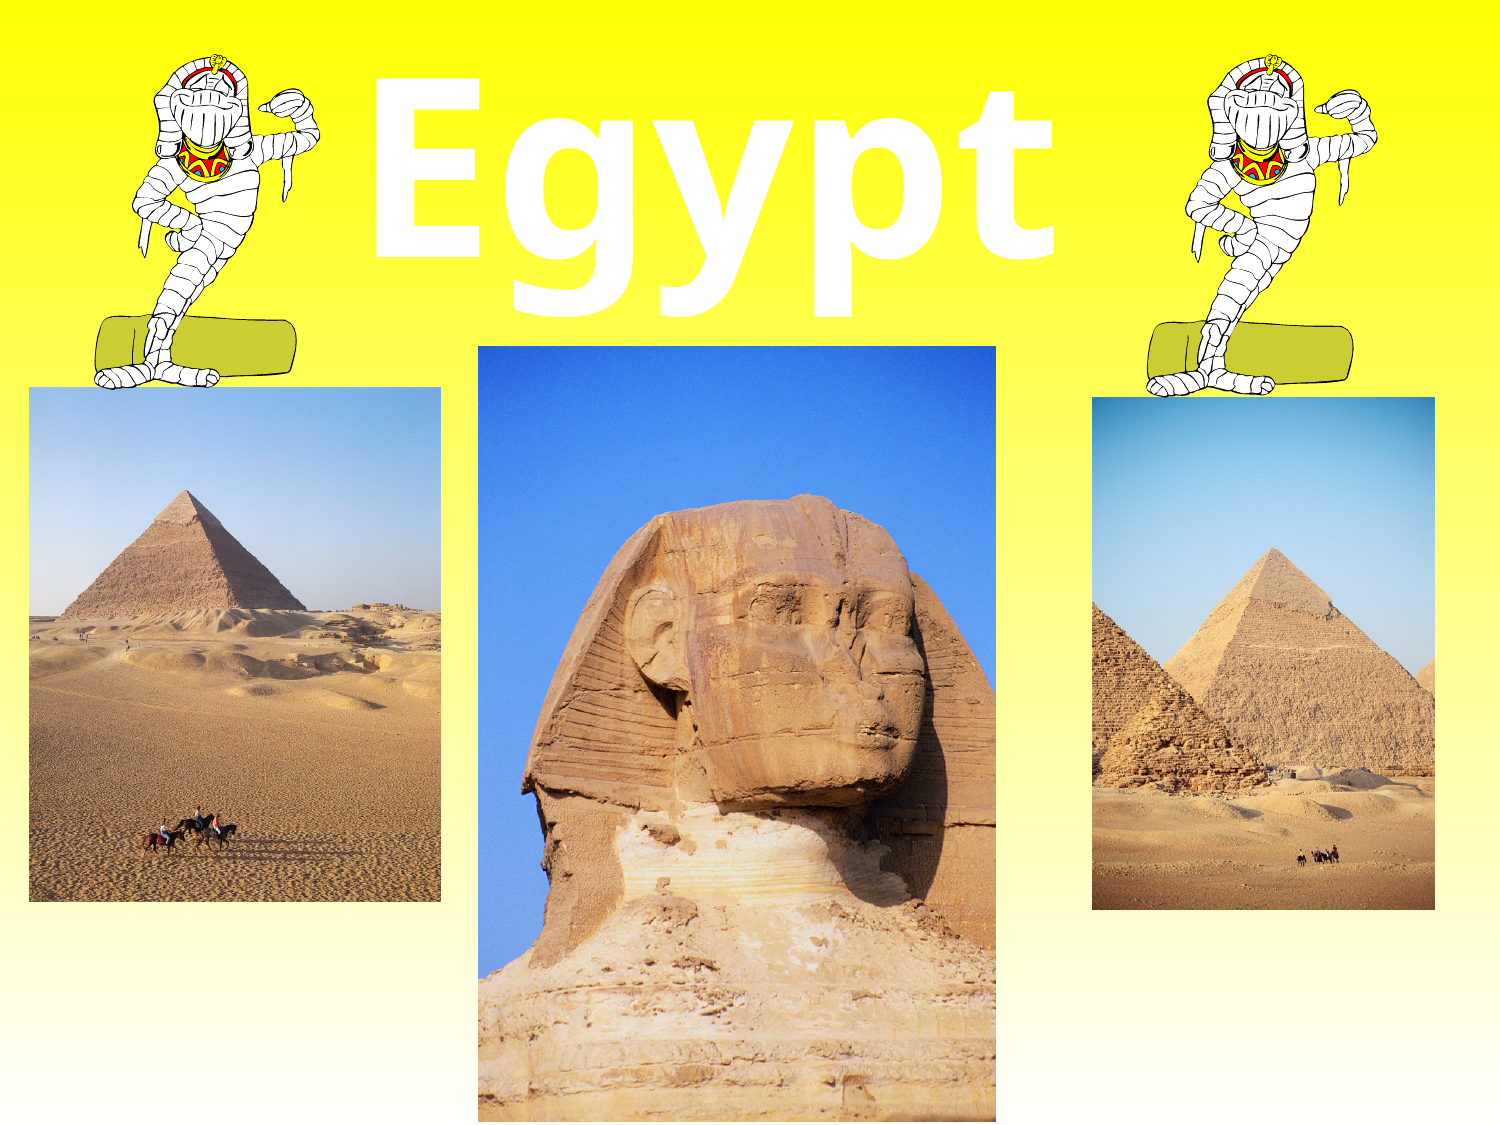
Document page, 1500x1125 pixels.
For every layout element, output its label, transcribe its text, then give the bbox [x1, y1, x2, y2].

picture [29, 46, 441, 902]
title Egypt [368, 137, 1105, 308]
picture [478, 346, 996, 1122]
picture [1092, 46, 1435, 910]
